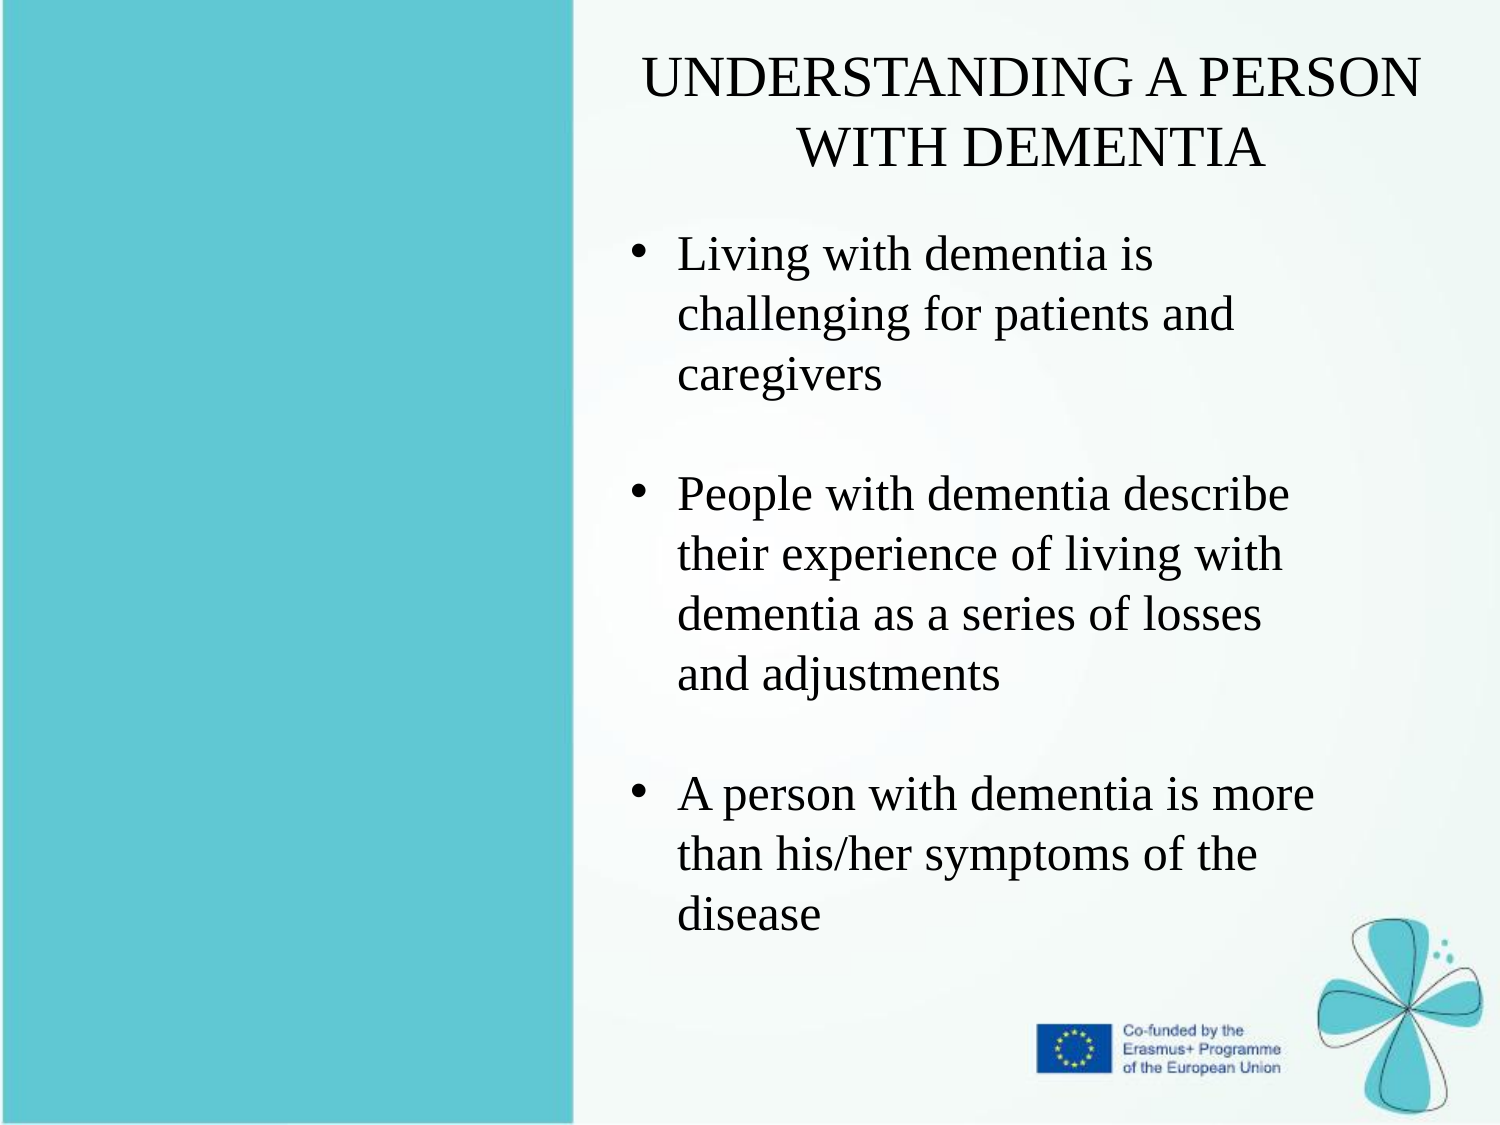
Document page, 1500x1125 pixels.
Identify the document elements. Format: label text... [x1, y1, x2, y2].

text_box UNDERSTANDING A PERSON WITH DEMENTIA [603, 30, 1461, 186]
picture [0, 0, 1500, 1125]
text_box Living with dementia is challenging for patients and caregivers People with dementia describe their experience of living with dementia as a series of losses and adjustments A person with dementia is more than his/her symptoms of the disease [615, 212, 1336, 948]
